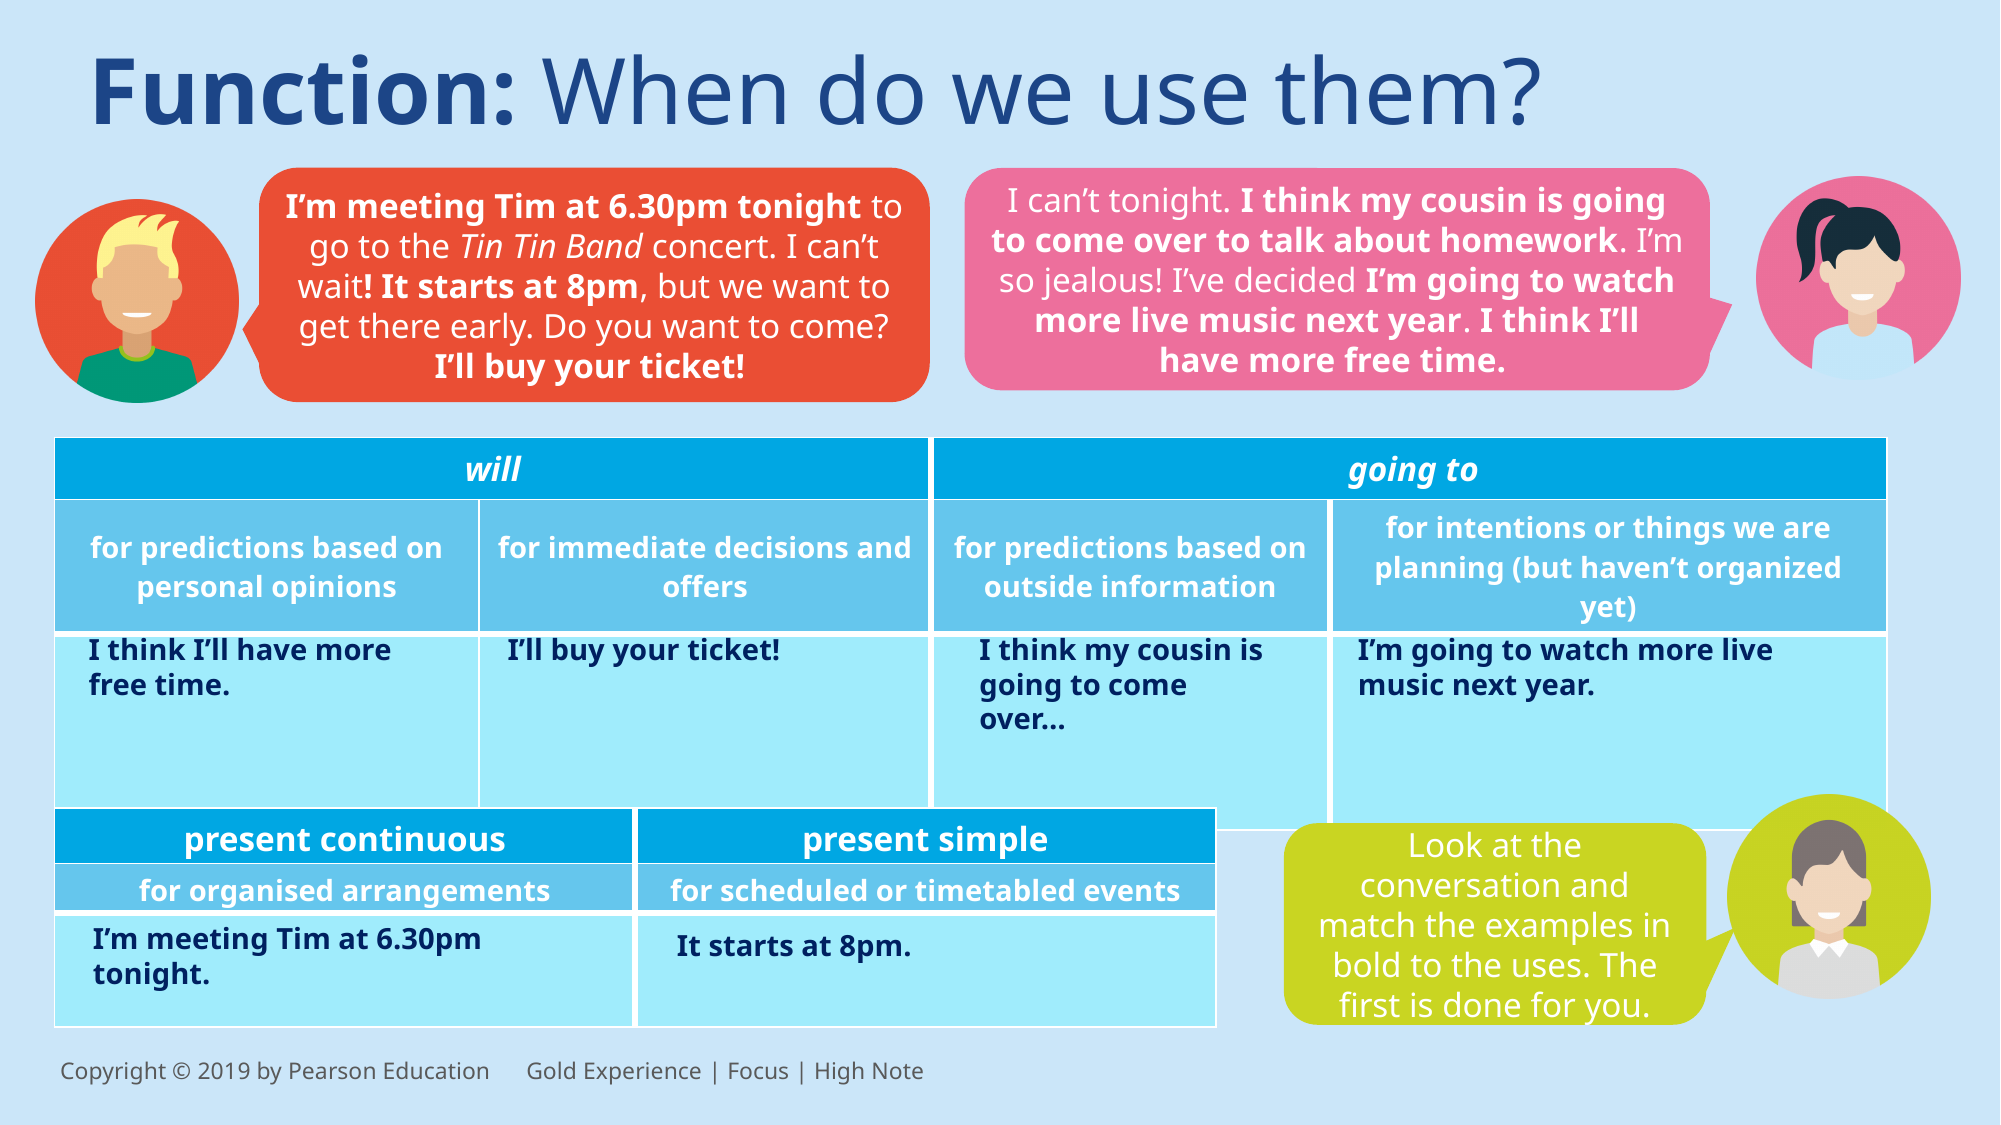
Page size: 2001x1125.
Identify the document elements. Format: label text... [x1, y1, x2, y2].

text_box It starts at 8pm. [662, 919, 1149, 970]
table_header will [55, 438, 928, 499]
text_box Look at the conversation and match the examples in bold to the uses. The first is done for you. [1281, 821, 1722, 1027]
table_cell [480, 637, 928, 807]
table_cell for organised arrangements [55, 864, 632, 910]
table_cell [934, 637, 1327, 829]
table_header present continuous [55, 809, 632, 863]
text_box I’m meeting Tim at 6.30pm tonight to go to the Tin Tin Band concert. I can’t wait! It starts at 8pm, but we want to get there early. Do you want to come? I’ll buy your ticket! [243, 165, 932, 405]
table_cell [55, 637, 478, 807]
title Function: When do we use them? [73, 37, 1879, 253]
picture [35, 198, 240, 403]
table_cell [1333, 637, 1886, 829]
table_header present simple [638, 809, 1215, 863]
table_cell for predictions based on outside information [934, 500, 1327, 631]
text_box I think I’ll have more free time. [73, 623, 415, 709]
text_box I’ll buy your ticket! [492, 623, 832, 674]
picture [1756, 175, 1961, 380]
text_box I’m meeting Tim at 6.30pm tonight. [78, 912, 565, 998]
table_cell [55, 916, 632, 1026]
picture [1727, 794, 1932, 999]
text_box I think my cousin is going to come over… [964, 623, 1284, 743]
table_cell for predictions based on personal opinions [55, 500, 478, 631]
table_cell [638, 916, 1215, 1026]
footer Copyright © 2019 by Pearson Education Gold Experience | Focus | High Note [45, 1040, 1084, 1101]
table_cell for intentions or things we are planning (but haven’t organized yet) [1333, 500, 1886, 631]
text_box I can’t tonight. I think my cousin is going to come over to talk about homework. I’m so jealous! I’ve decided I’m going to watch more live music next year. I think I’ll have more free time. [962, 165, 1735, 393]
table_cell for scheduled or timetabled events [638, 864, 1215, 910]
text_box I’m going to watch more live music next year. [1343, 623, 1830, 709]
table_header going to [934, 438, 1886, 499]
table_cell for immediate decisions and offers [480, 500, 928, 631]
